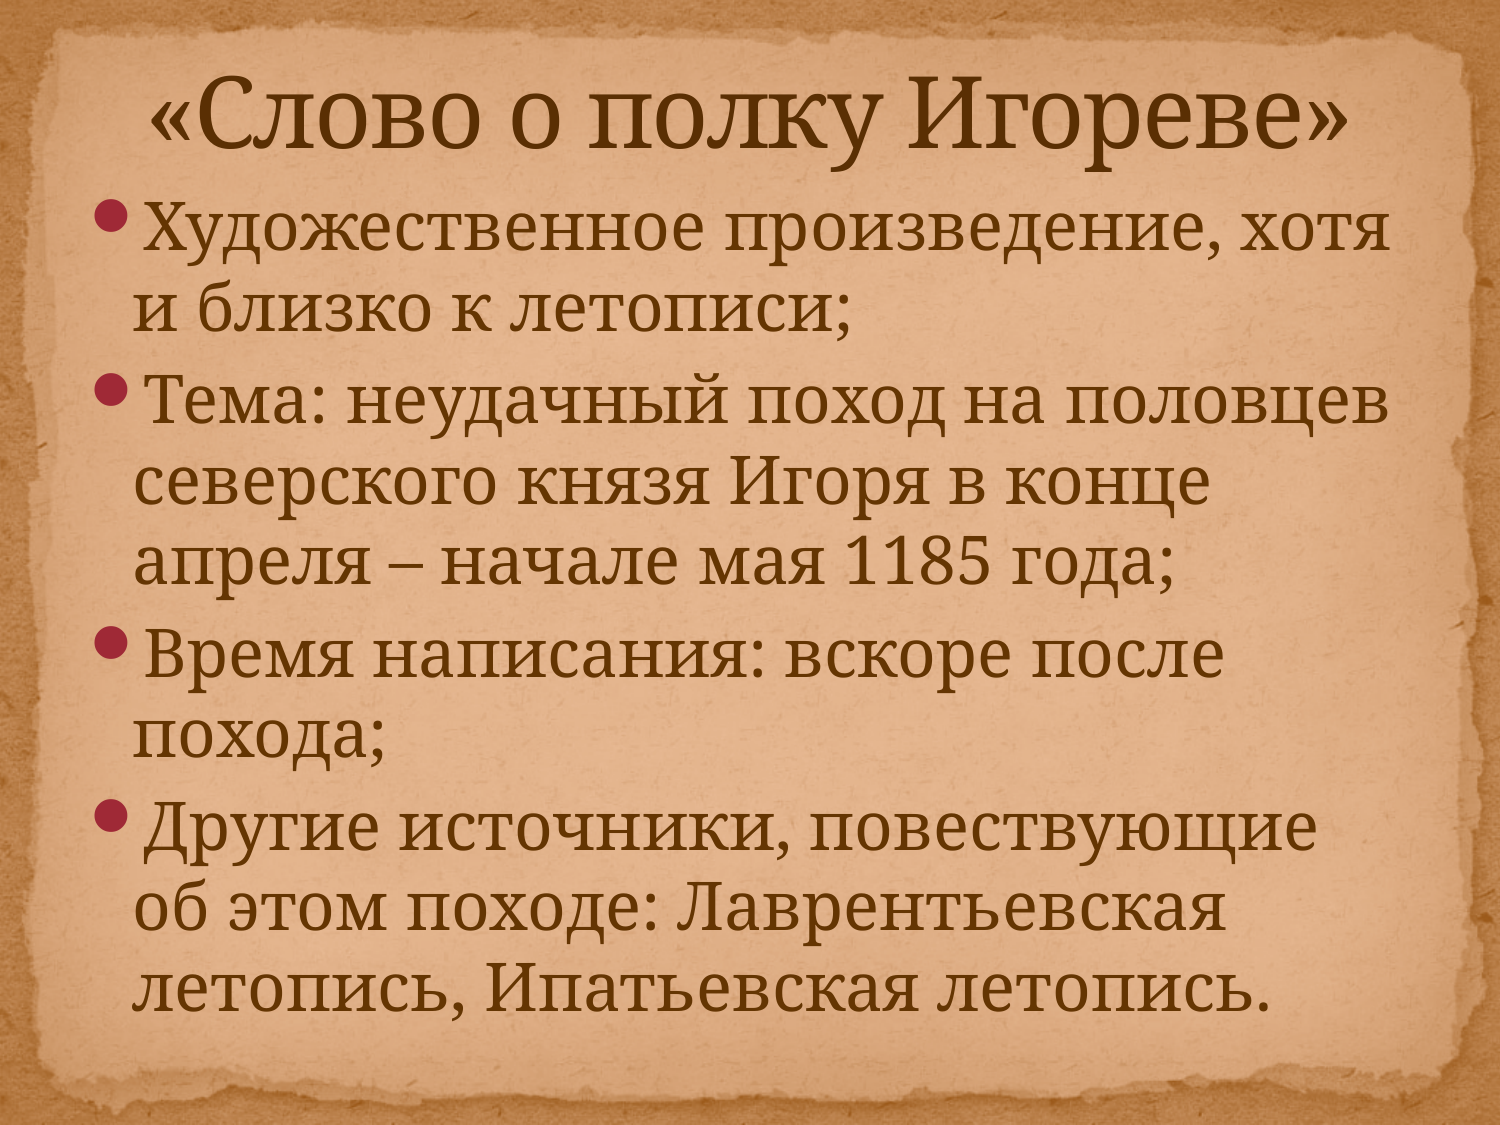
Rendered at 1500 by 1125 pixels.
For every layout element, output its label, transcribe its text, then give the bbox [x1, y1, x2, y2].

title «Слово о полку Игореве» [74, 24, 1425, 176]
list Художественное произведение, хотя и близко к летописи; Тема: неудачный поход на половцев северского князя Игоря в конце апреля – начале мая 1185 года; Время написания: вскоре после похода; Другие источники, повествующие об этом походе: Лаврентьевская летопись, Ипатьевская летопись. [75, 176, 1425, 1079]
